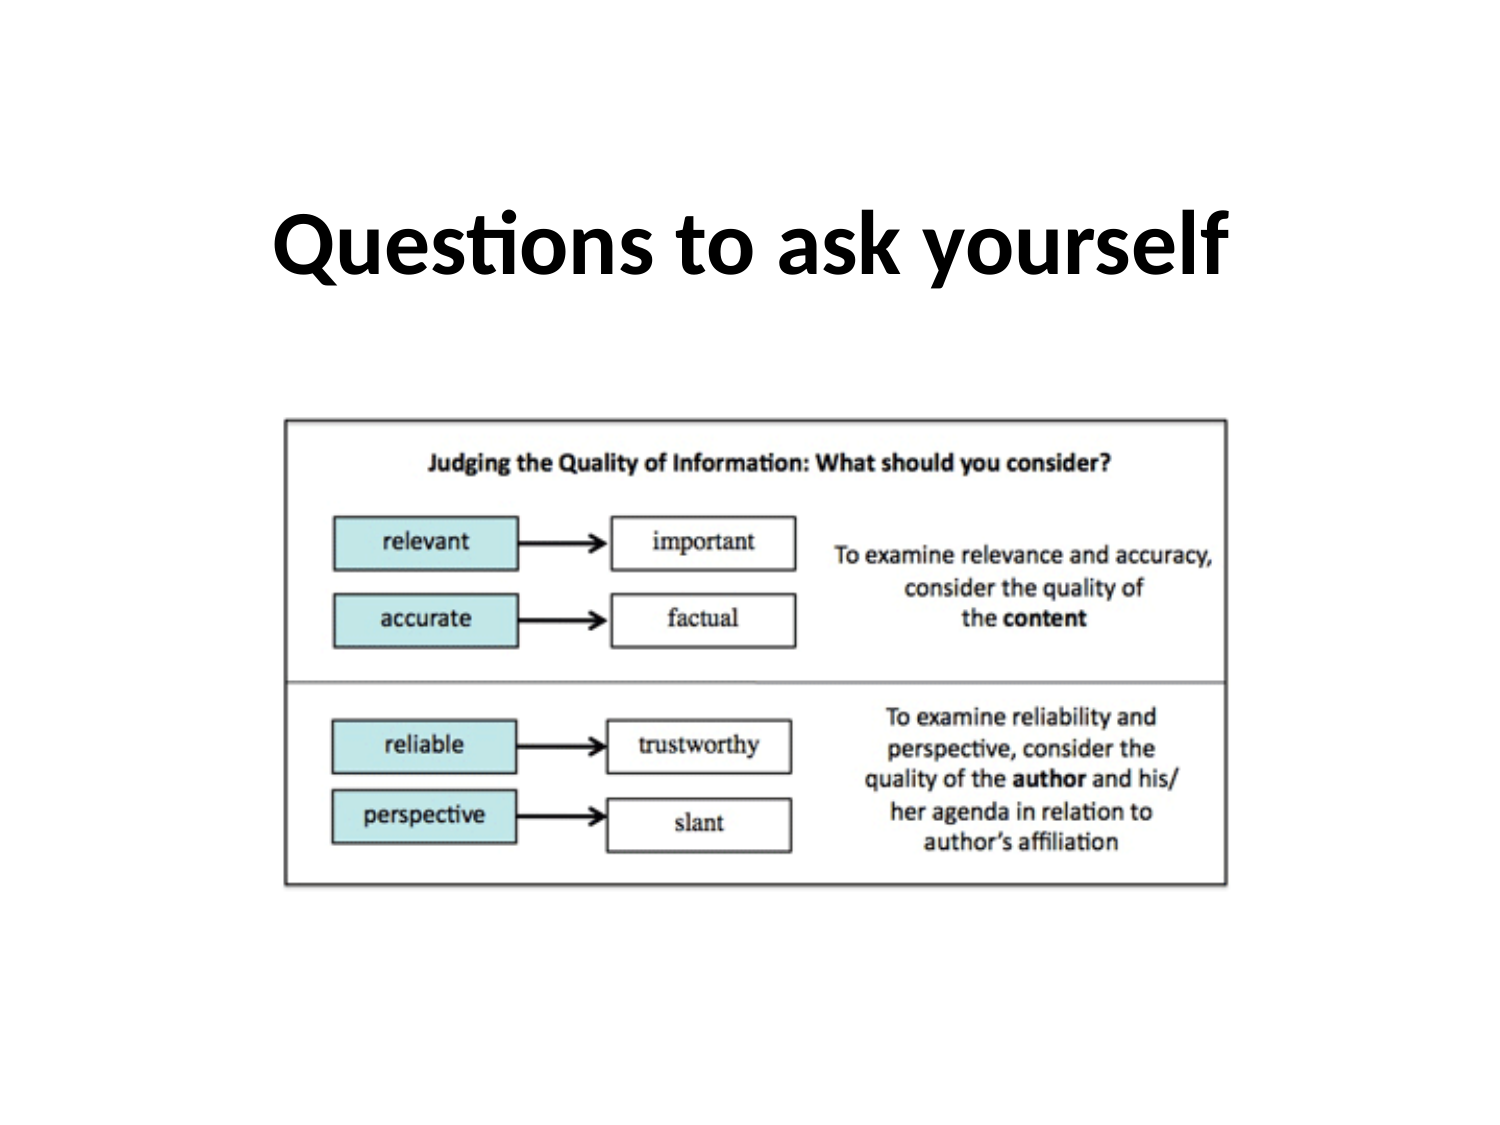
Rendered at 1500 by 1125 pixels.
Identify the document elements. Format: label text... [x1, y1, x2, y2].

picture [277, 414, 1237, 897]
text_box Questions to ask yourself [257, 175, 1295, 301]
